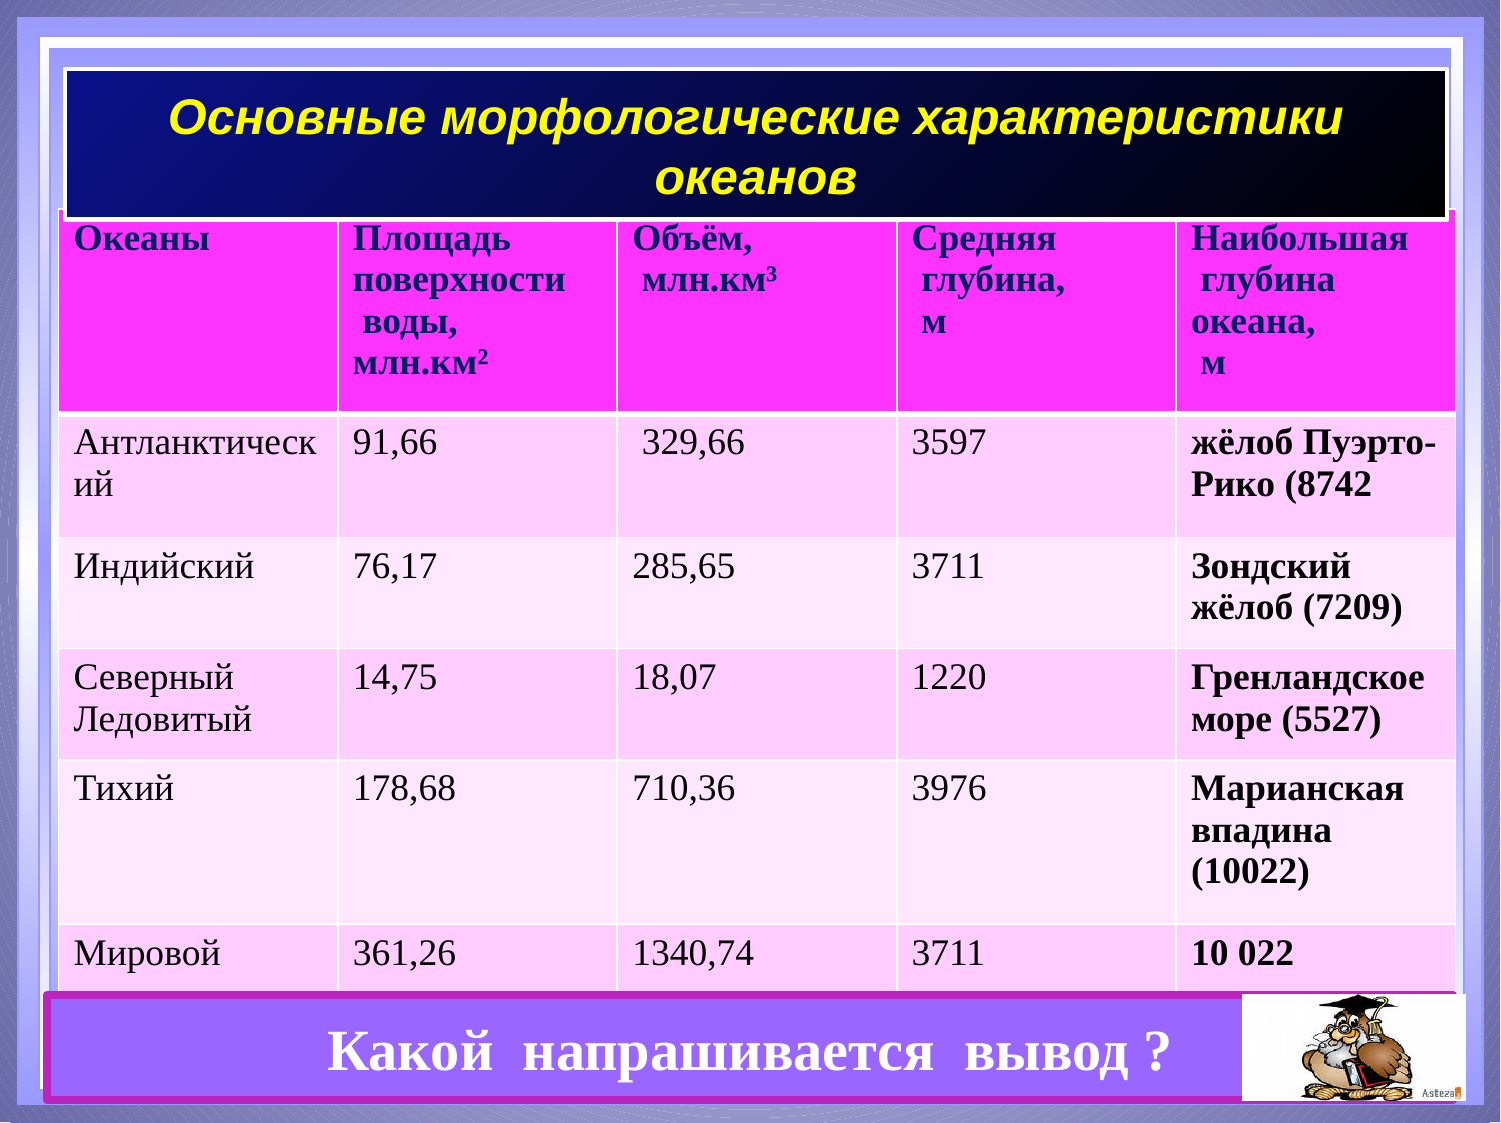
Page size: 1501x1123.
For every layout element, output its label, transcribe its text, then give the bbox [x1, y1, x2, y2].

text_box Основные морфологические характеристики океанов [64, 68, 1448, 220]
table_cell 91,66 [339, 417, 616, 537]
table_header Океаны [59, 210, 337, 411]
text_box Какой напрашивается вывод ? [43, 991, 1456, 1104]
table_cell 329,66 [618, 417, 896, 537]
table_cell Северный Ледовитый [59, 649, 337, 759]
table_cell Индийский [59, 538, 337, 648]
table_cell Гренландское море (5527) [1177, 649, 1455, 759]
table_header Средняя глубина, м [898, 220, 1175, 411]
table_cell 18,07 [618, 649, 896, 759]
table_header Наибольшая глубина океана, м [1177, 210, 1455, 411]
table_cell 14,75 [339, 649, 616, 759]
table_cell 361,26 [339, 925, 616, 991]
table_cell 710,36 [618, 761, 896, 923]
table_cell 76,17 [339, 538, 616, 648]
table_cell 10 022 [1177, 925, 1455, 991]
table_cell Мировой [59, 925, 337, 991]
table_cell 285,65 [618, 538, 896, 648]
table_cell Тихий [59, 761, 337, 923]
table_cell Антланктический [59, 417, 337, 537]
table_cell 3597 [898, 417, 1175, 537]
table_cell 178,68 [339, 761, 616, 923]
table_cell 3711 [898, 925, 1175, 991]
table_header Площадь поверхности воды, млн.км² [339, 220, 616, 411]
table_cell жёлоб Пуэрто-Рико (8742 [1177, 417, 1455, 537]
table_cell Марианская впадина (10022) [1177, 761, 1455, 923]
picture [1242, 994, 1466, 1101]
table_cell Зондский жёлоб (7209) [1177, 538, 1455, 648]
table_cell 3711 [898, 538, 1175, 648]
table_cell 1340,74 [618, 925, 896, 991]
table_header Объём, млн.км³ [618, 220, 896, 411]
table_cell 3976 [898, 761, 1175, 923]
table_cell 1220 [898, 649, 1175, 759]
